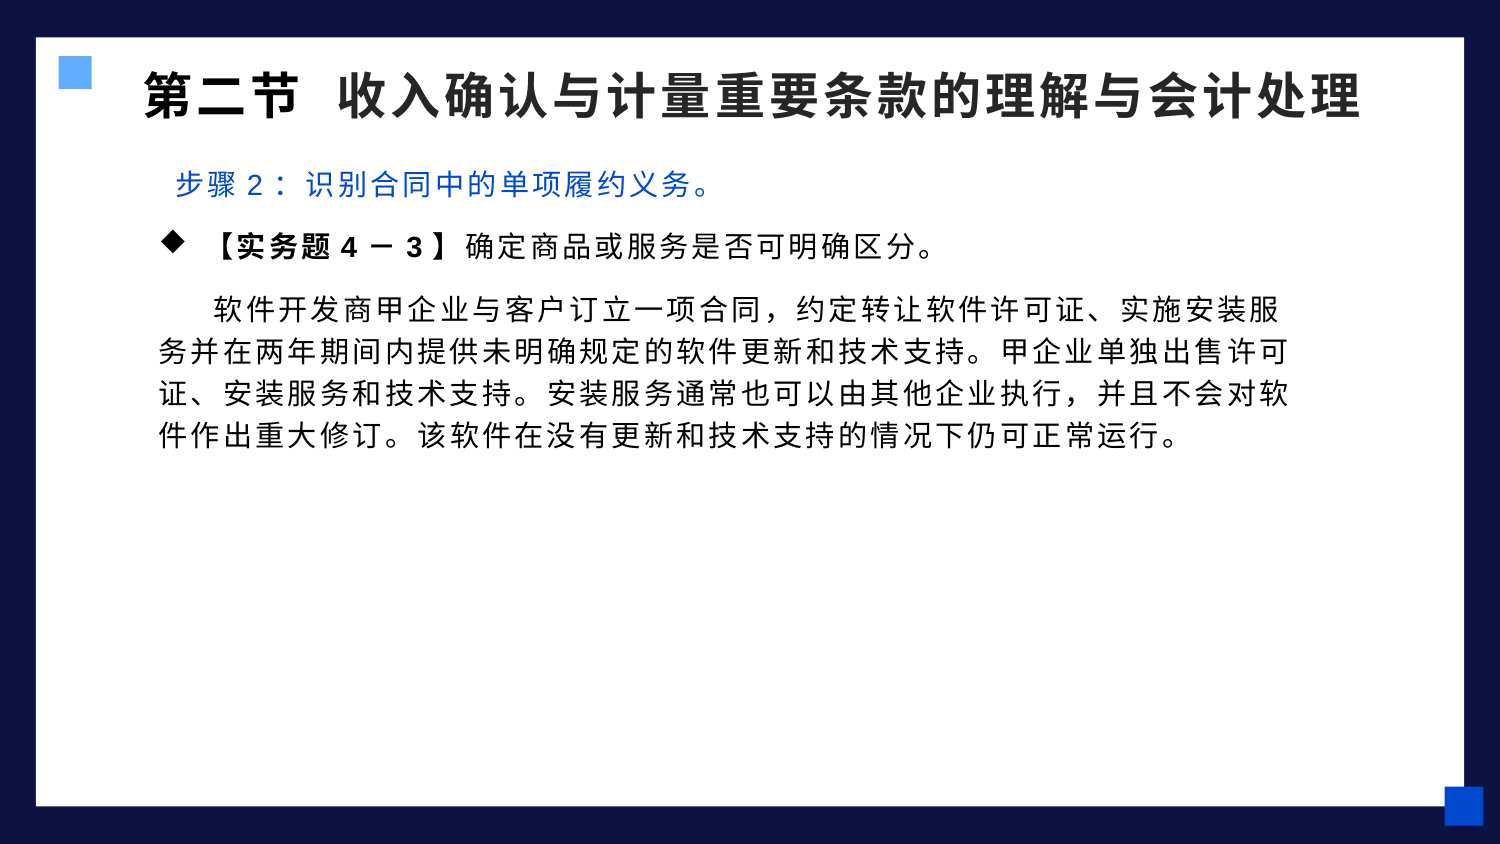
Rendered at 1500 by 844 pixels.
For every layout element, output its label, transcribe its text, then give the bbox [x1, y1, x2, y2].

text_box 第二节 收入确认与计量重要条款的理解与会计处理 [99, 43, 1400, 133]
list 步骤2：识别合同中的单项履约义务。 【实务题4－3】确定商品或服务是否可明确区分。 软件开发商甲企业与客户订立一项合同，约定转让软件许可证、实施安装服务并在两年期间内提供未明确规定的软件更新和技术支持。甲企业单独出售许可证、安装服务和技术支持。安装服务通常也可以由其他企业执行，并且不会对软件作出重大修订。该软件在没有更新和技术支持的情况下仍可正常运行。 [141, 158, 1327, 583]
